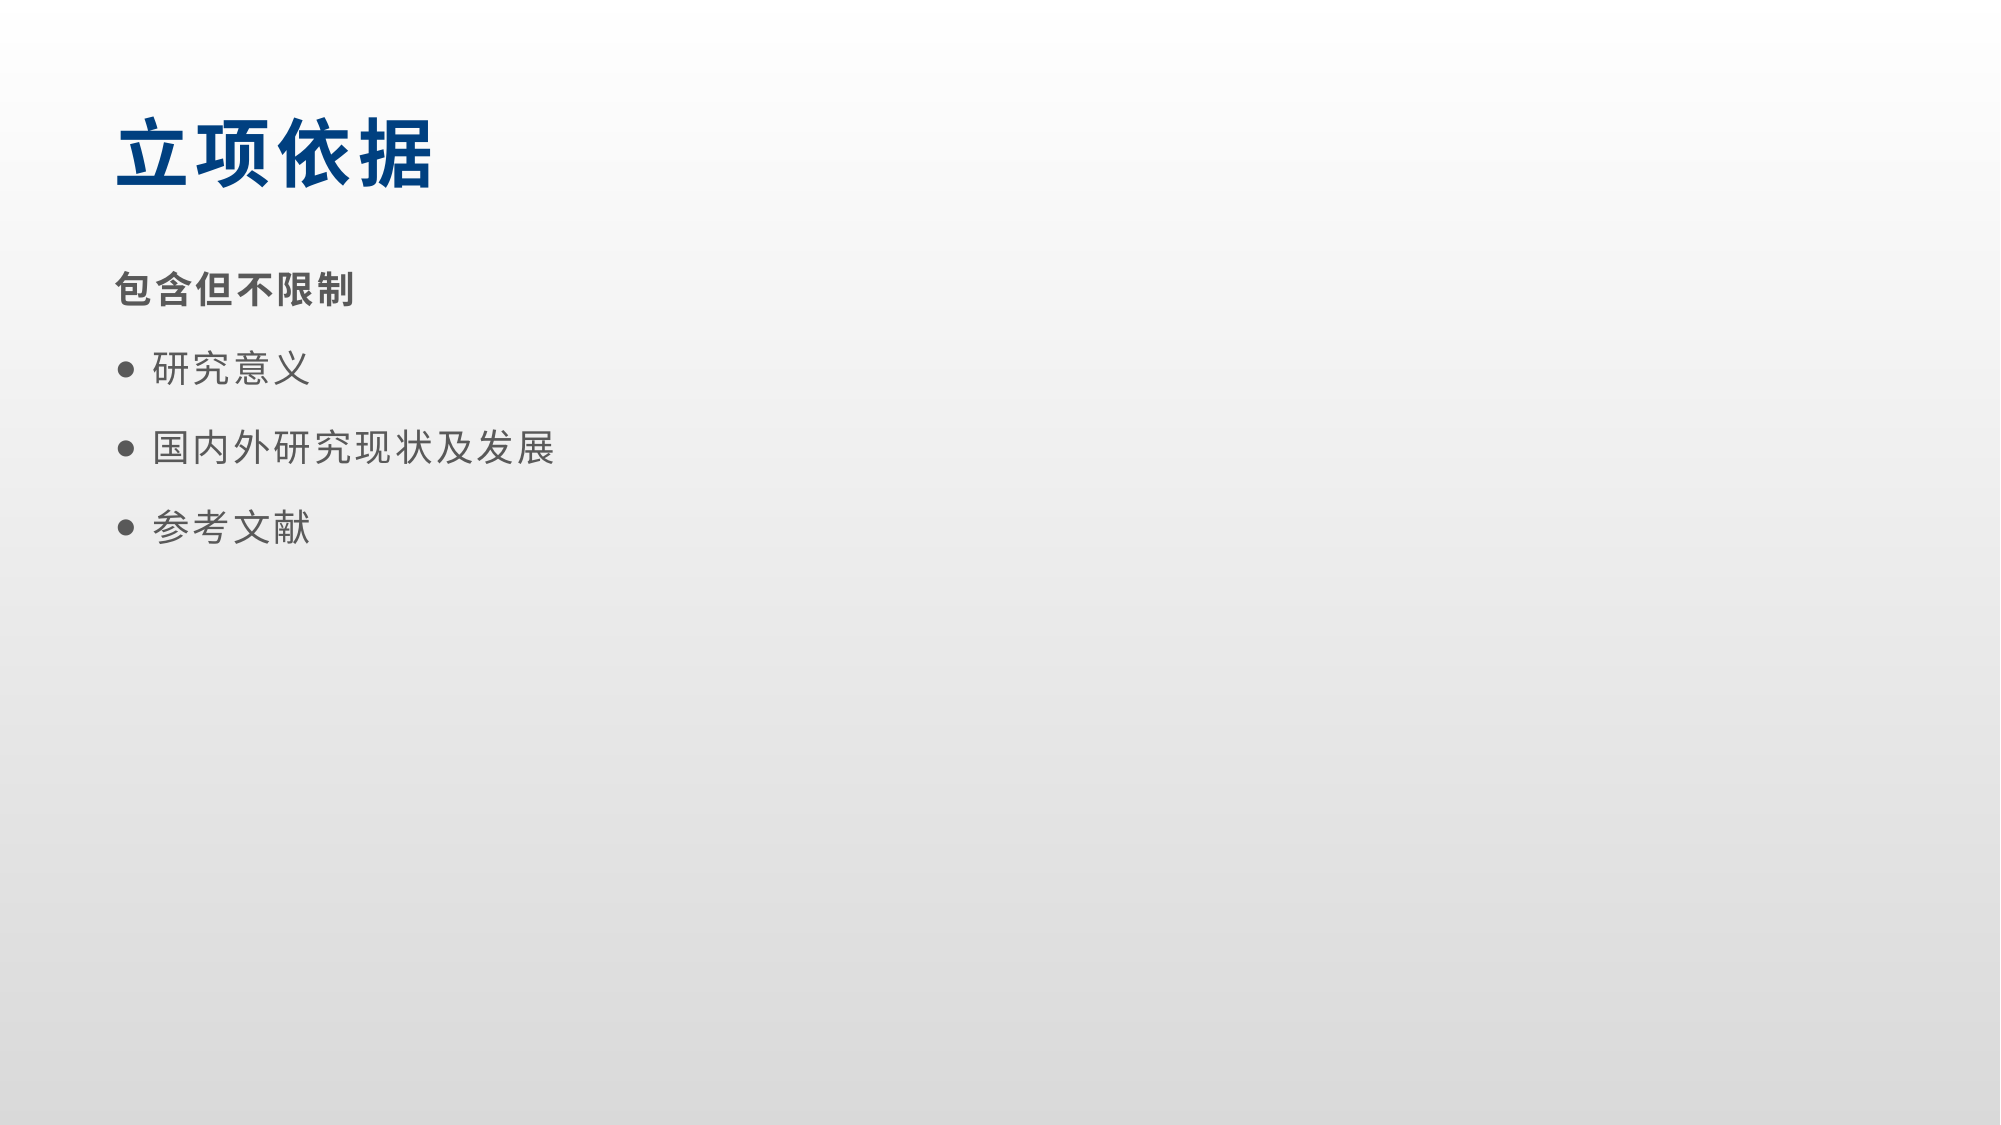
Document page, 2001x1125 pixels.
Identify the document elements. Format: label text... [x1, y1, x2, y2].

title 立项依据 [99, 99, 1900, 216]
list 包含但不限制 研究意义 国内外研究现状及发展 参考文献 [99, 244, 1900, 1026]
